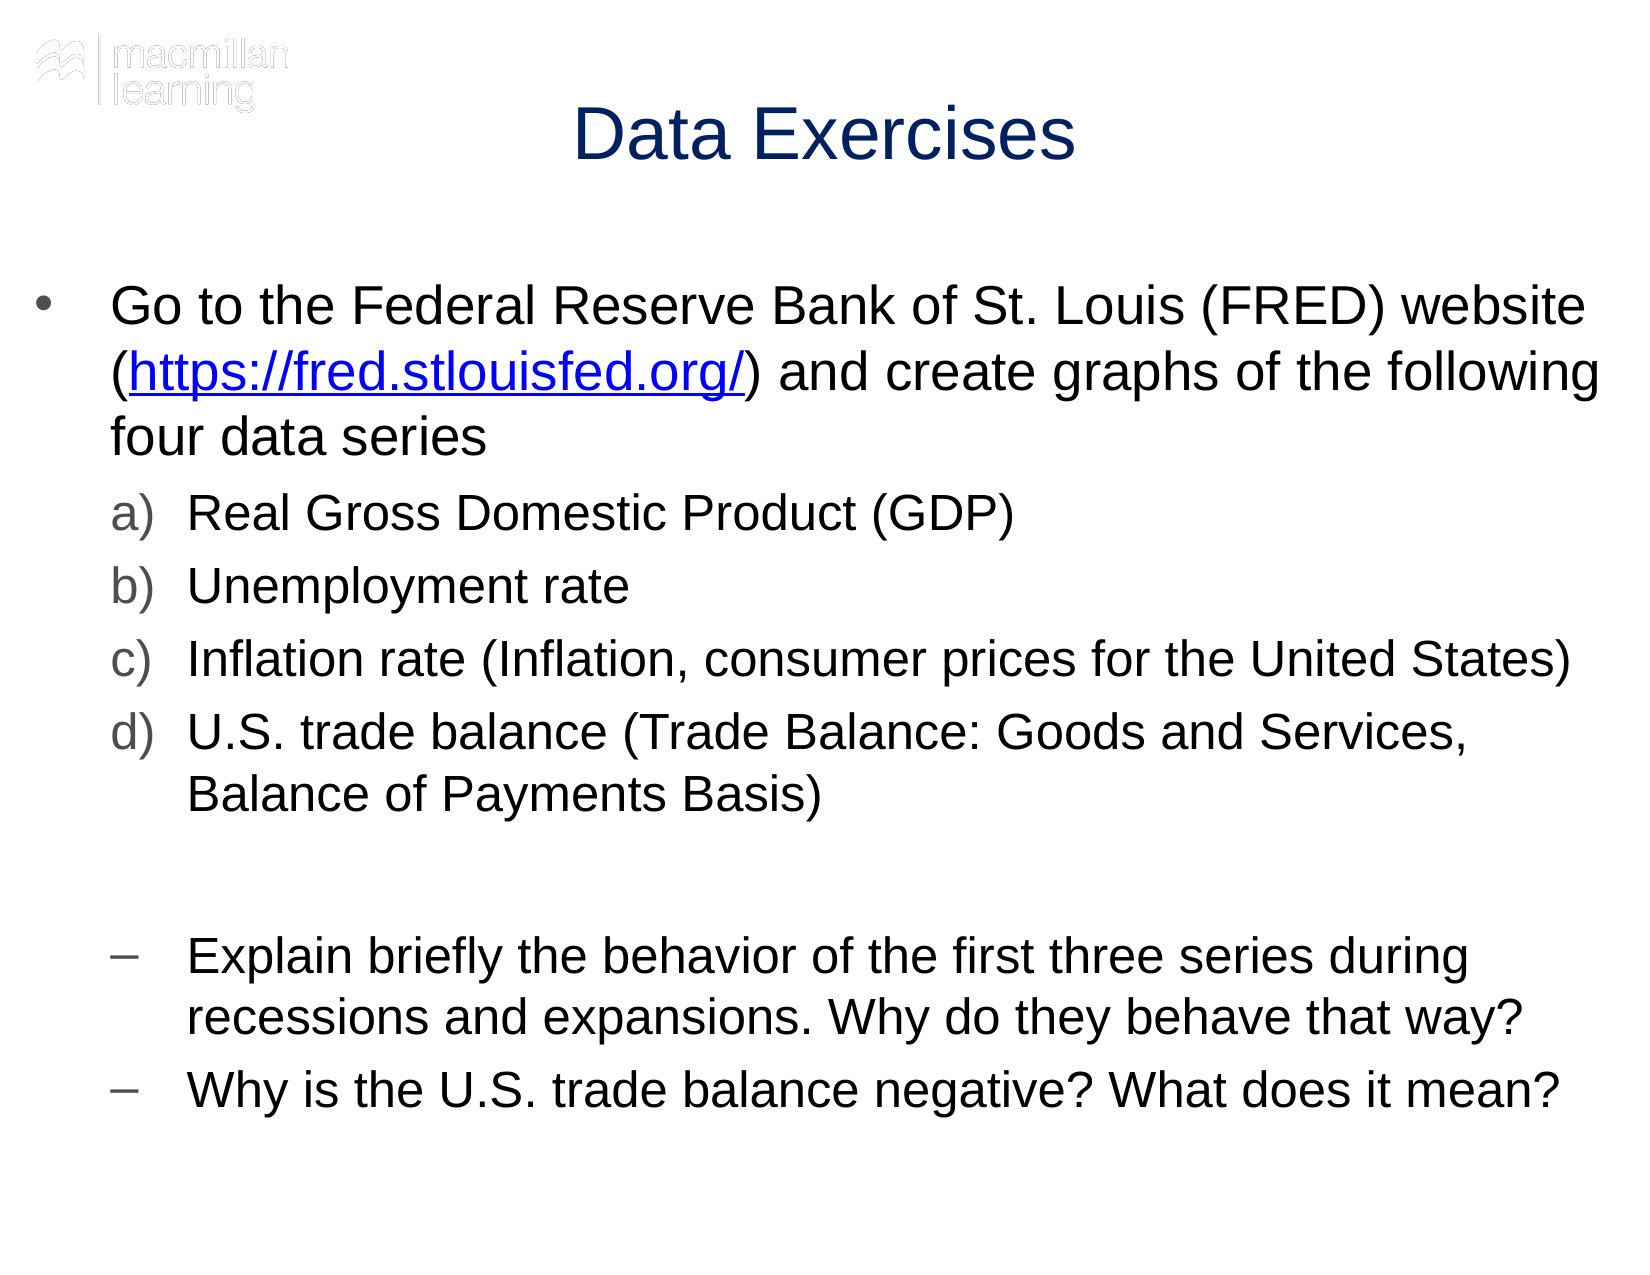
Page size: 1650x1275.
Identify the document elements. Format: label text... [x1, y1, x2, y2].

title Data Exercises [0, 62, 1650, 197]
list Go to the Federal Reserve Bank of St. Louis (FRED) website (https://fred.stlouisfed.org/) and create graphs of the following four data series Real Gross Domestic Product (GDP) Unemployment rate Inflation rate (Inflation, consumer prices for the United States) U.S. trade balance (Trade Balance: Goods and Services, Balance of Payments Basis) Explain briefly the behavior of the first three series during recessions and expansions. Why do they behave that way? Why is the U.S. trade balance negative? What does it mean? [19, 254, 1628, 1146]
picture [37, 35, 288, 62]
